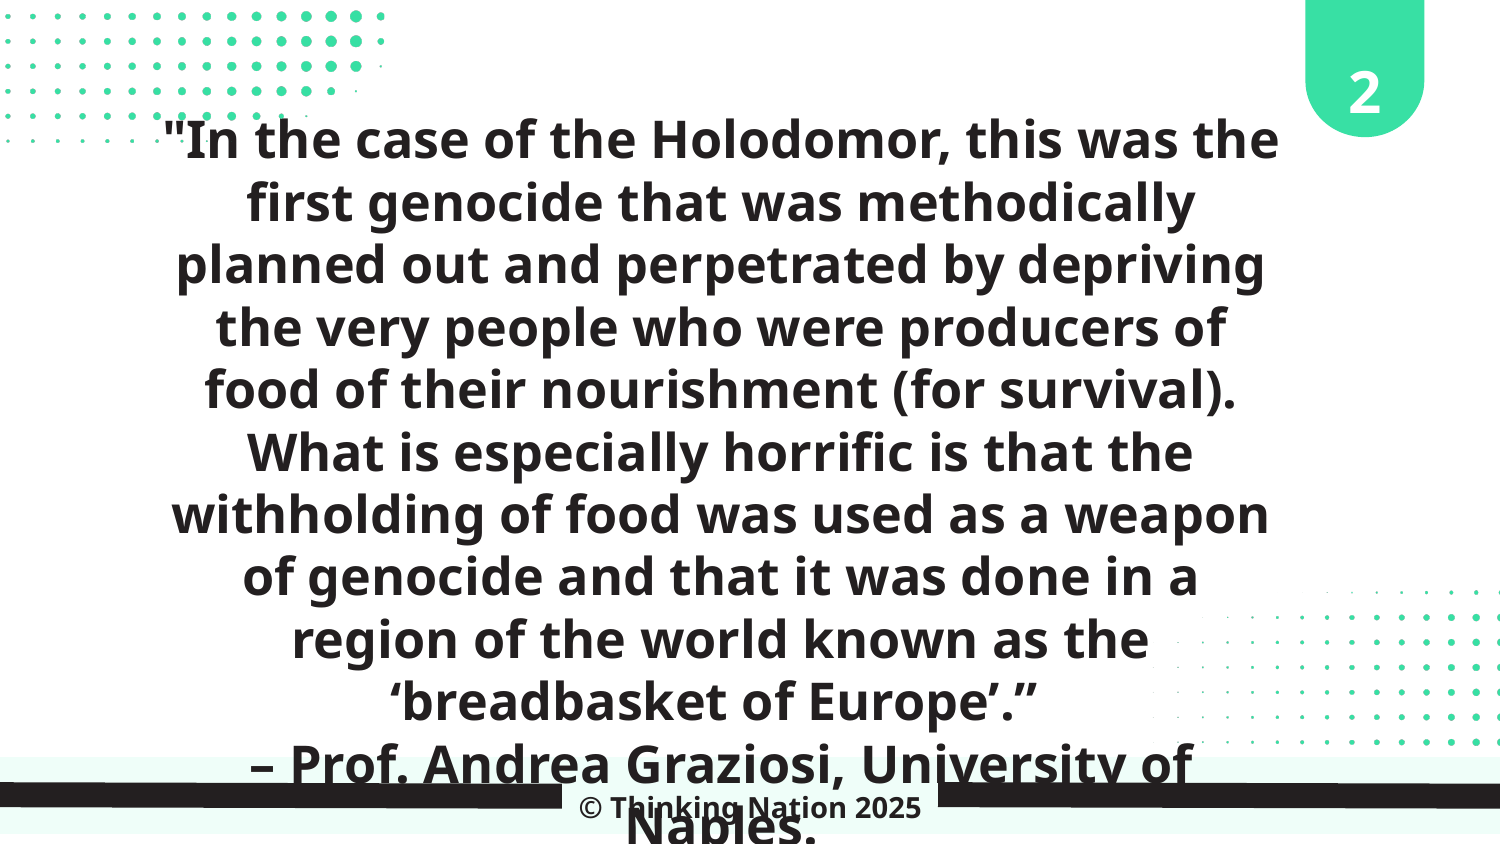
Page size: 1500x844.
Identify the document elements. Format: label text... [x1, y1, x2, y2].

text_box "In the case of the Holodomor, this was the first genocide that was methodically planned out and perpetrated by depriving the very people who were producers of food of their nourishment (for survival). What is especially horrific is that the withholding of food was used as a weapon of genocide and that it was done in a region of the world known as the ‘breadbasket of Europe’.” – Prof. Andrea Graziosi, University of Naples. [151, 106, 1291, 755]
text_box [1291, 590, 1500, 755]
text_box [0, 756, 1500, 835]
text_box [1300, 0, 1430, 138]
text_box [0, 0, 385, 144]
